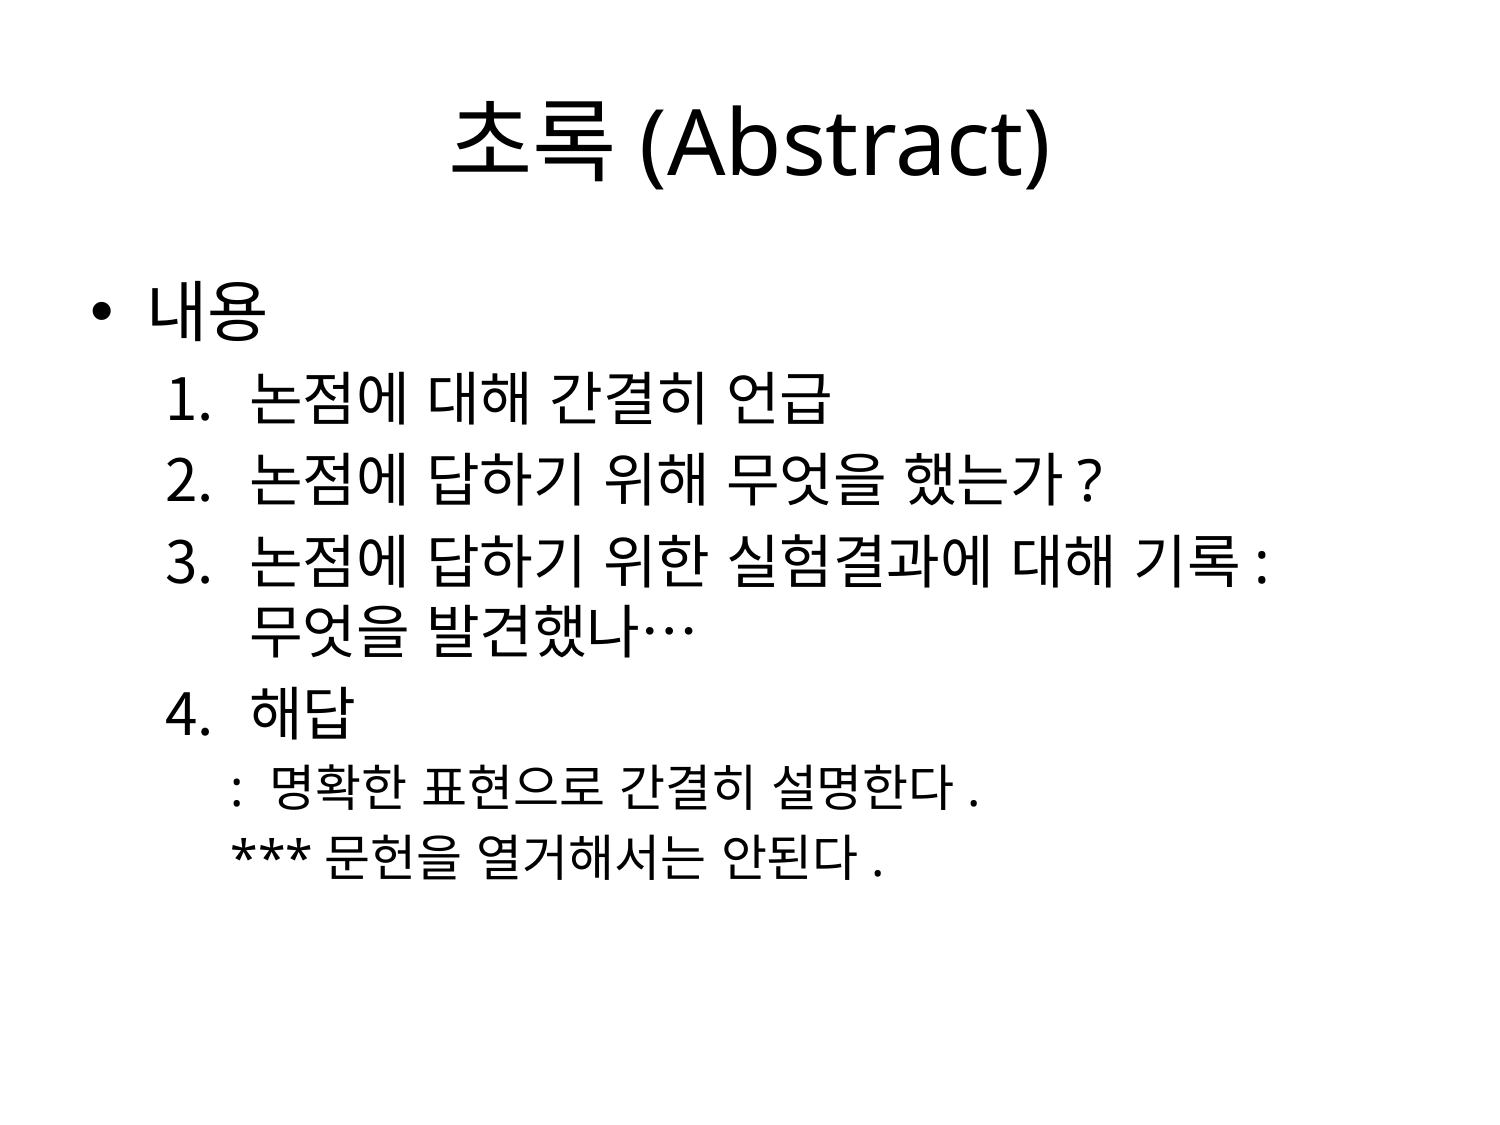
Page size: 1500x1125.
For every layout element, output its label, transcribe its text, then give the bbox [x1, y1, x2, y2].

title 초록(Abstract) [75, 45, 1425, 233]
list 내용 논점에 대해 간결히 언급 논점에 답하기 위해 무엇을 했는가? 논점에 답하기 위한 실험결과에 대해 기록: 무엇을 발견했나… 해답 : 명확한 표현으로 간결히 설명한다. ***문헌을 열거해서는 안된다. [75, 262, 1425, 1005]
